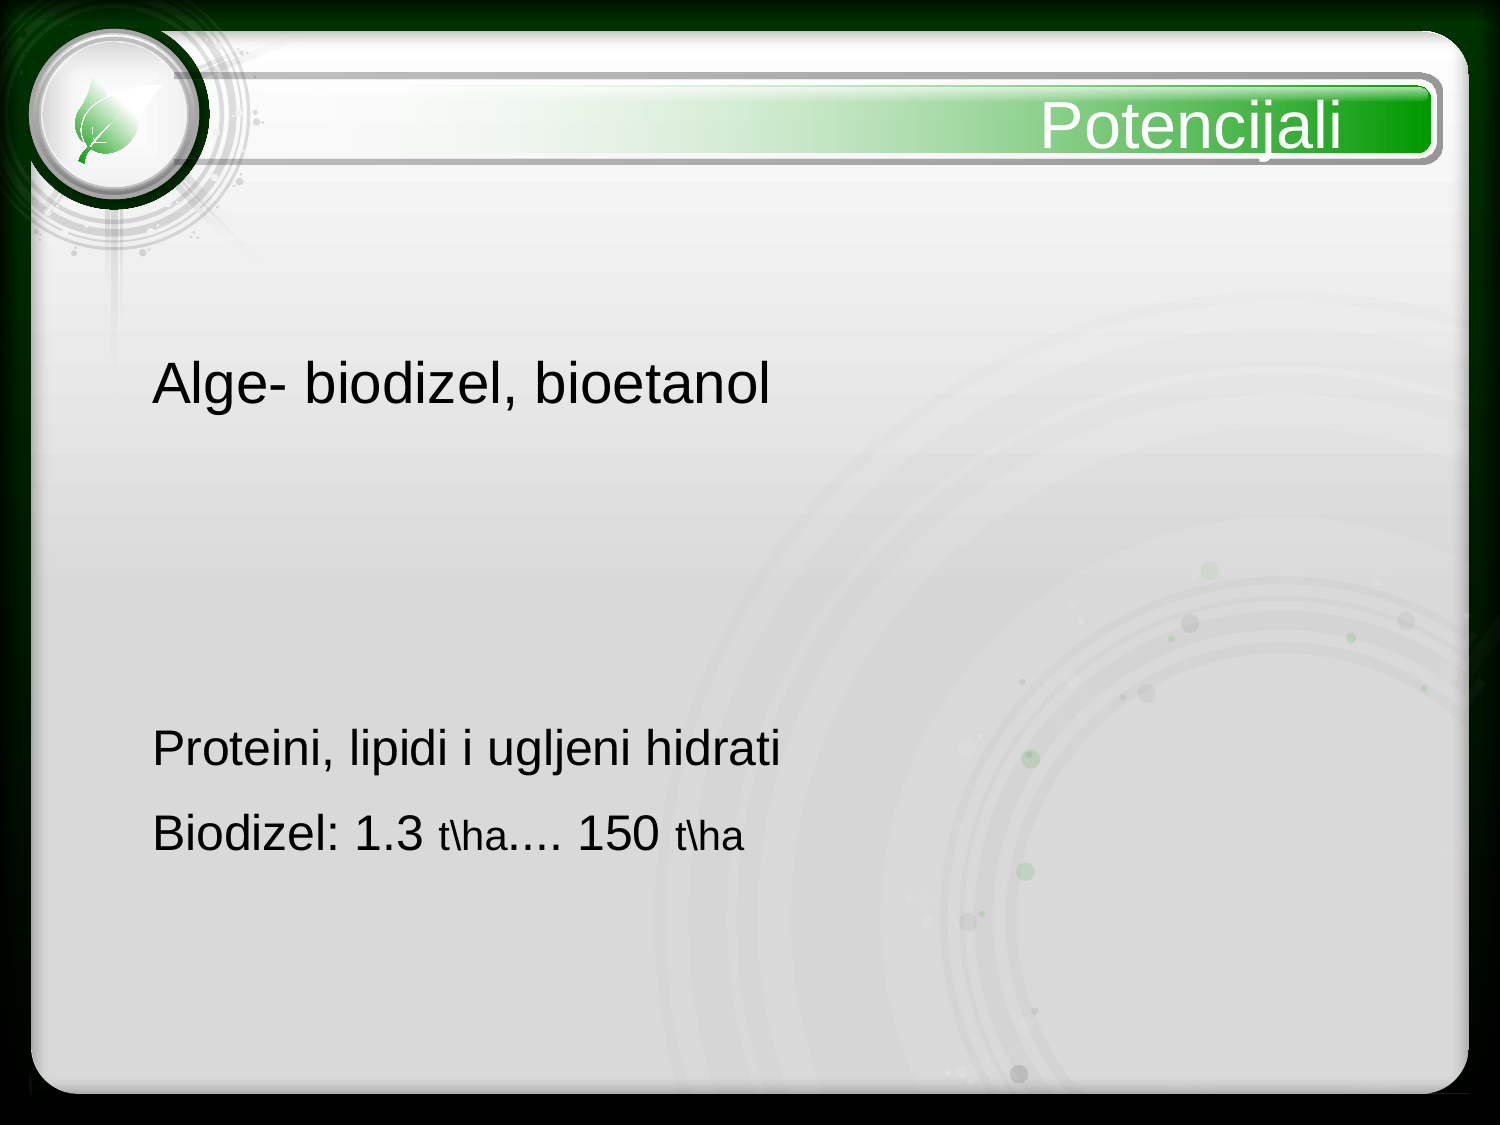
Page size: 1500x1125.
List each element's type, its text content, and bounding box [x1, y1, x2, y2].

text_box Alge- biodizel, bioetanol [137, 337, 988, 423]
text_box Potencijali [1025, 74, 1363, 170]
text_box Proteini, lipidi i ugljeni hidrati Biodizel: 1.3 t\ha.... 150 t\ha [137, 707, 1000, 868]
